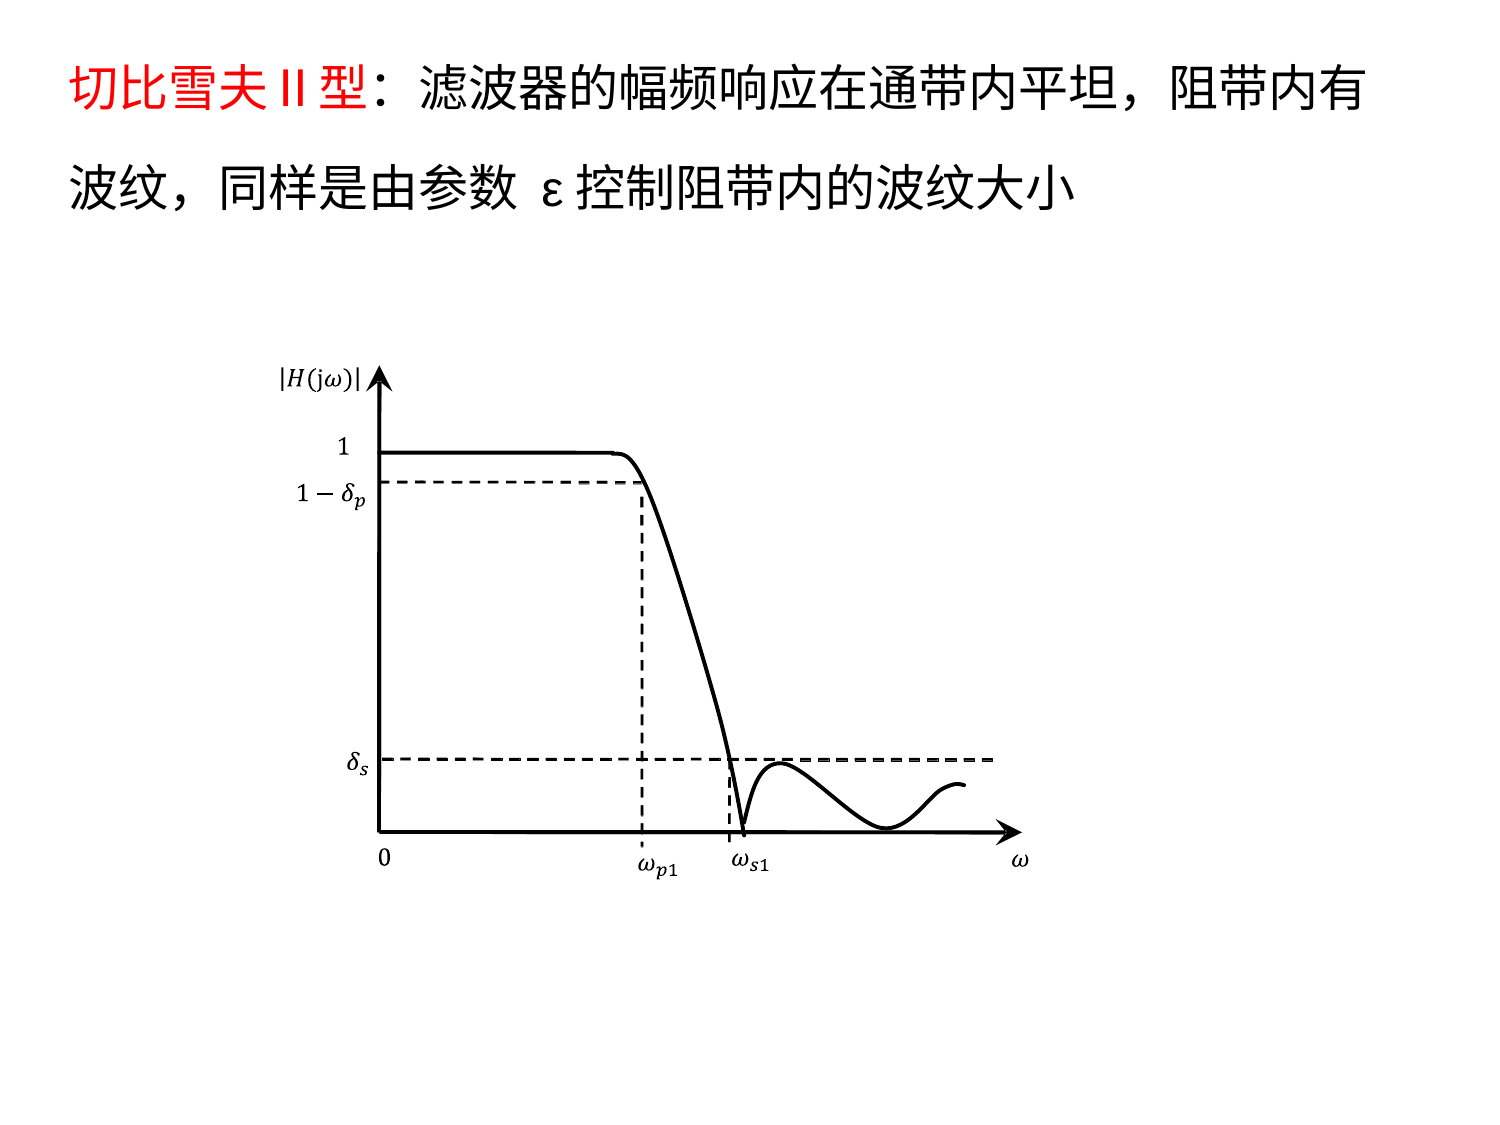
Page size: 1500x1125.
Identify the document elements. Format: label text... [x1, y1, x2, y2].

list 切比雪夫Ⅱ型：滤波器的幅频响应在通带内平坦，阻带内有 波纹，同样是由参数 ε控制阻带内的波纹大小 [52, 18, 1404, 762]
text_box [277, 361, 1030, 882]
